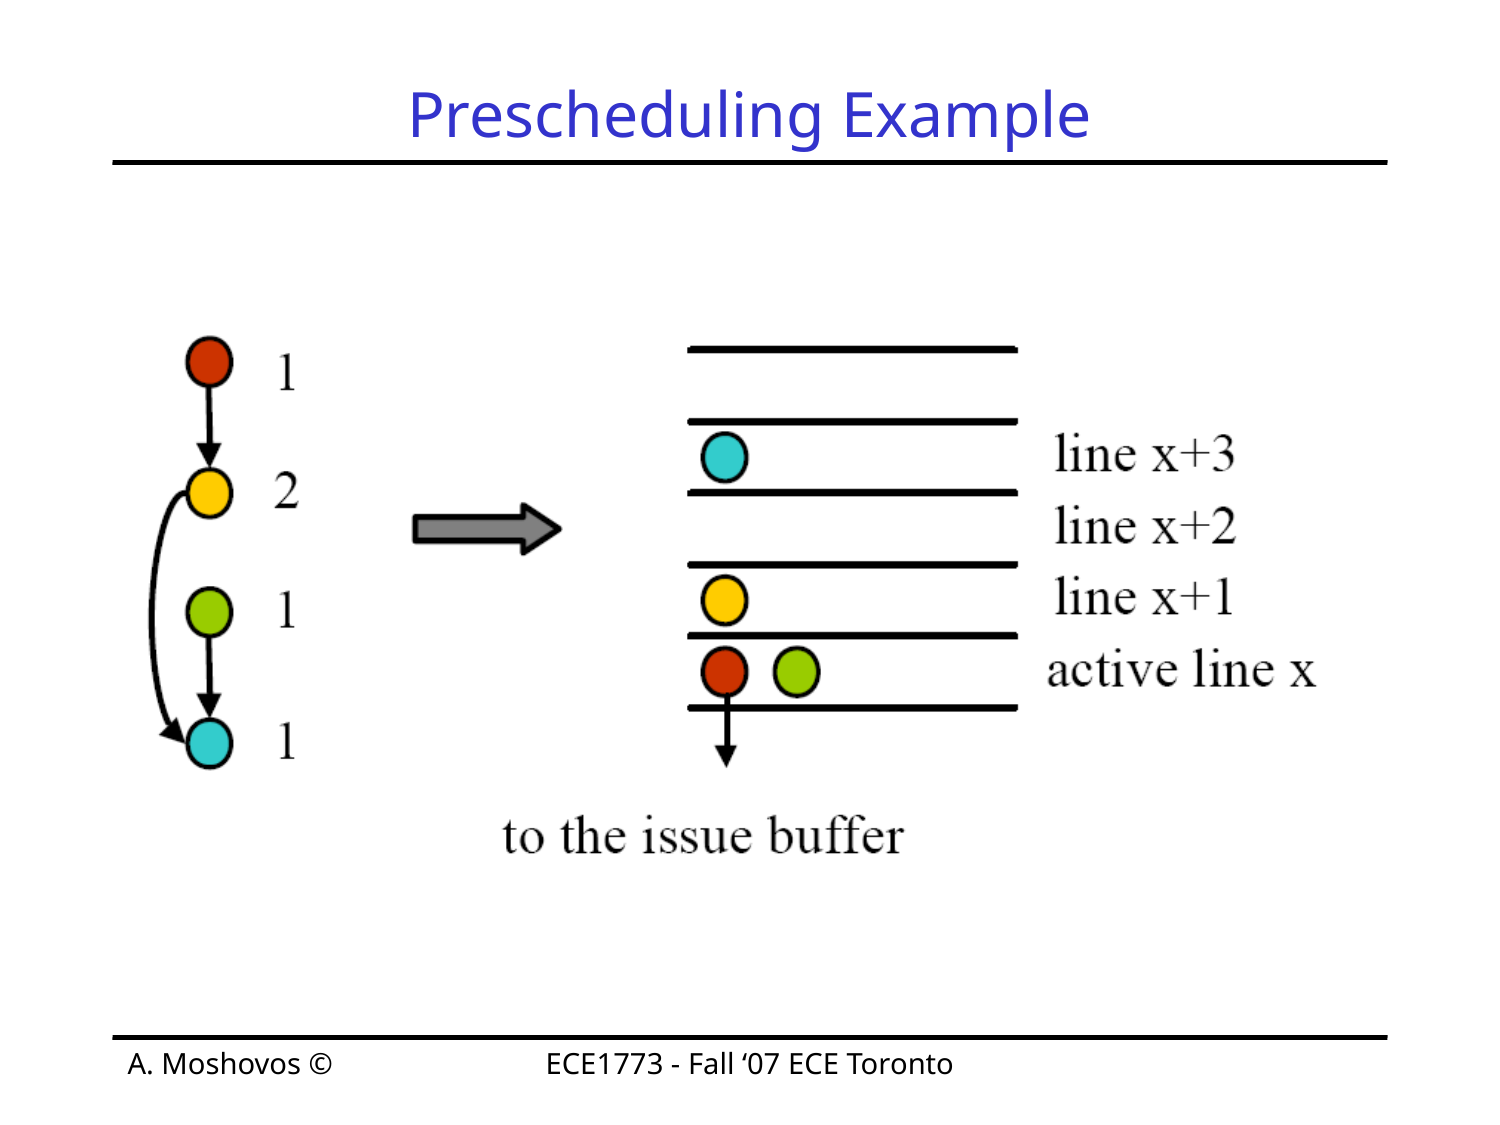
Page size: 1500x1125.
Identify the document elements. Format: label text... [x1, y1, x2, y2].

title Prescheduling Example [112, 62, 1388, 163]
slide_number A. Moshovos © [112, 1037, 426, 1101]
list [112, 289, 1388, 910]
footer ECE1773 - Fall ‘07 ECE Toronto [487, 1037, 1013, 1101]
